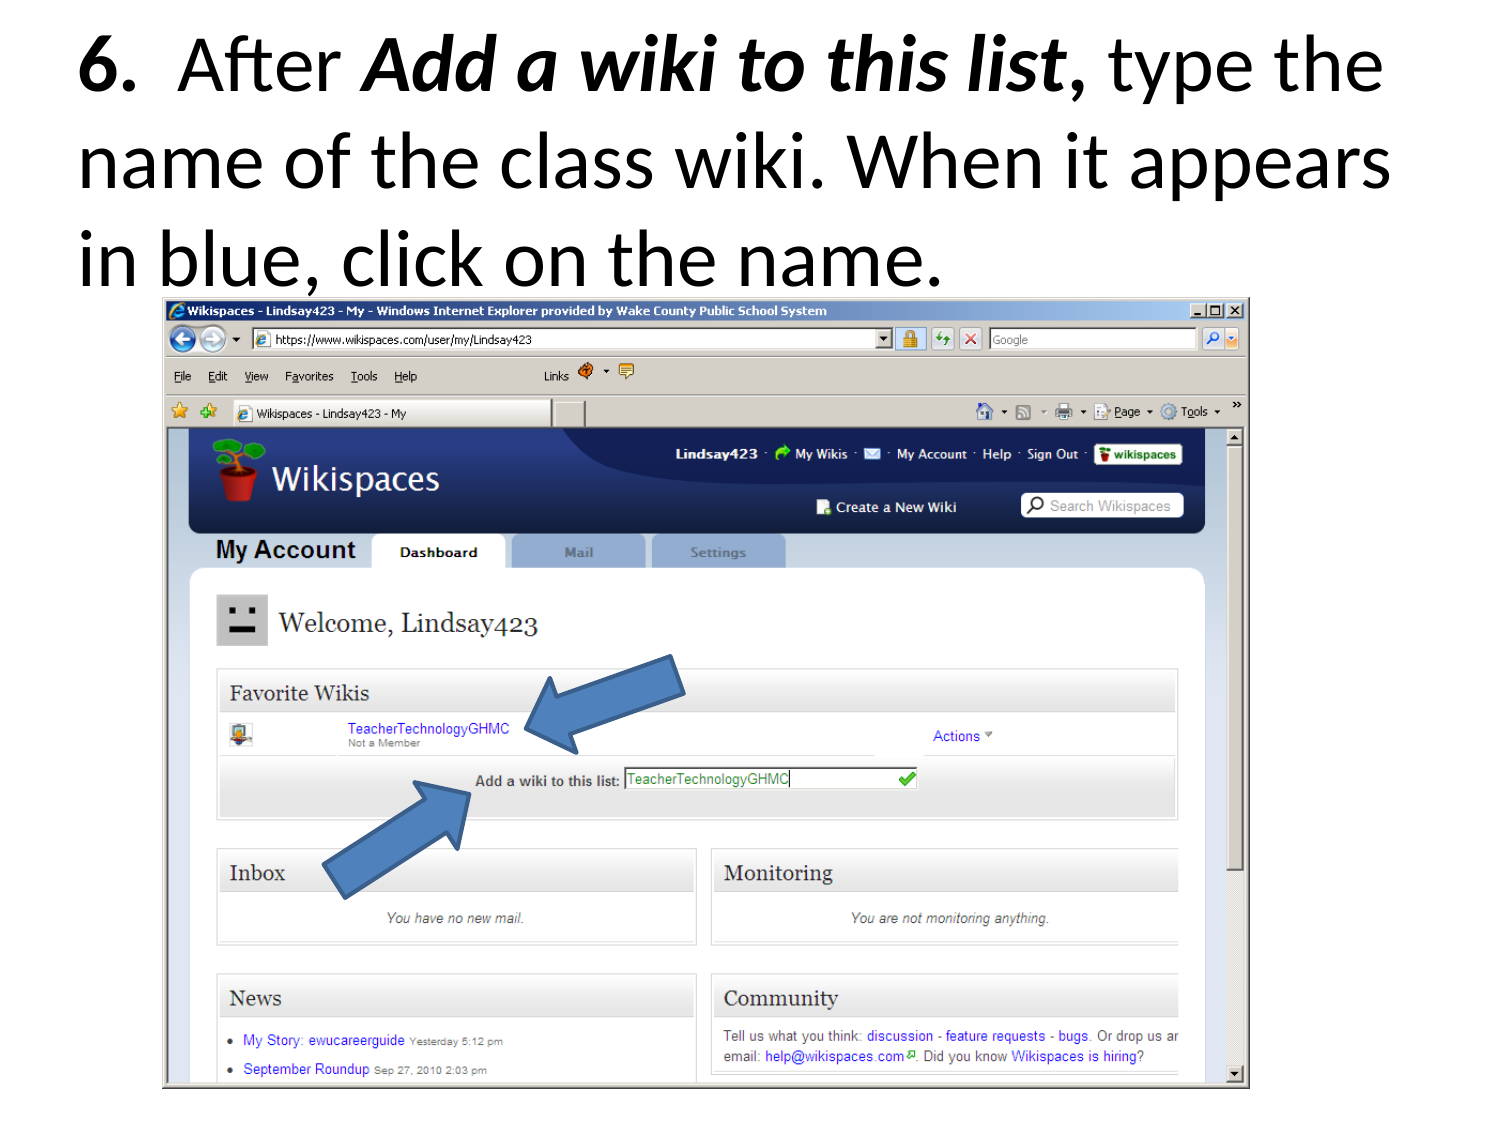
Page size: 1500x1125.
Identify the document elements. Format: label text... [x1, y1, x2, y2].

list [162, 297, 1251, 1089]
title 6. After Add a wiki to this list, type the name of the class wiki. When it appears in blue, click on the name. [62, 0, 1413, 313]
